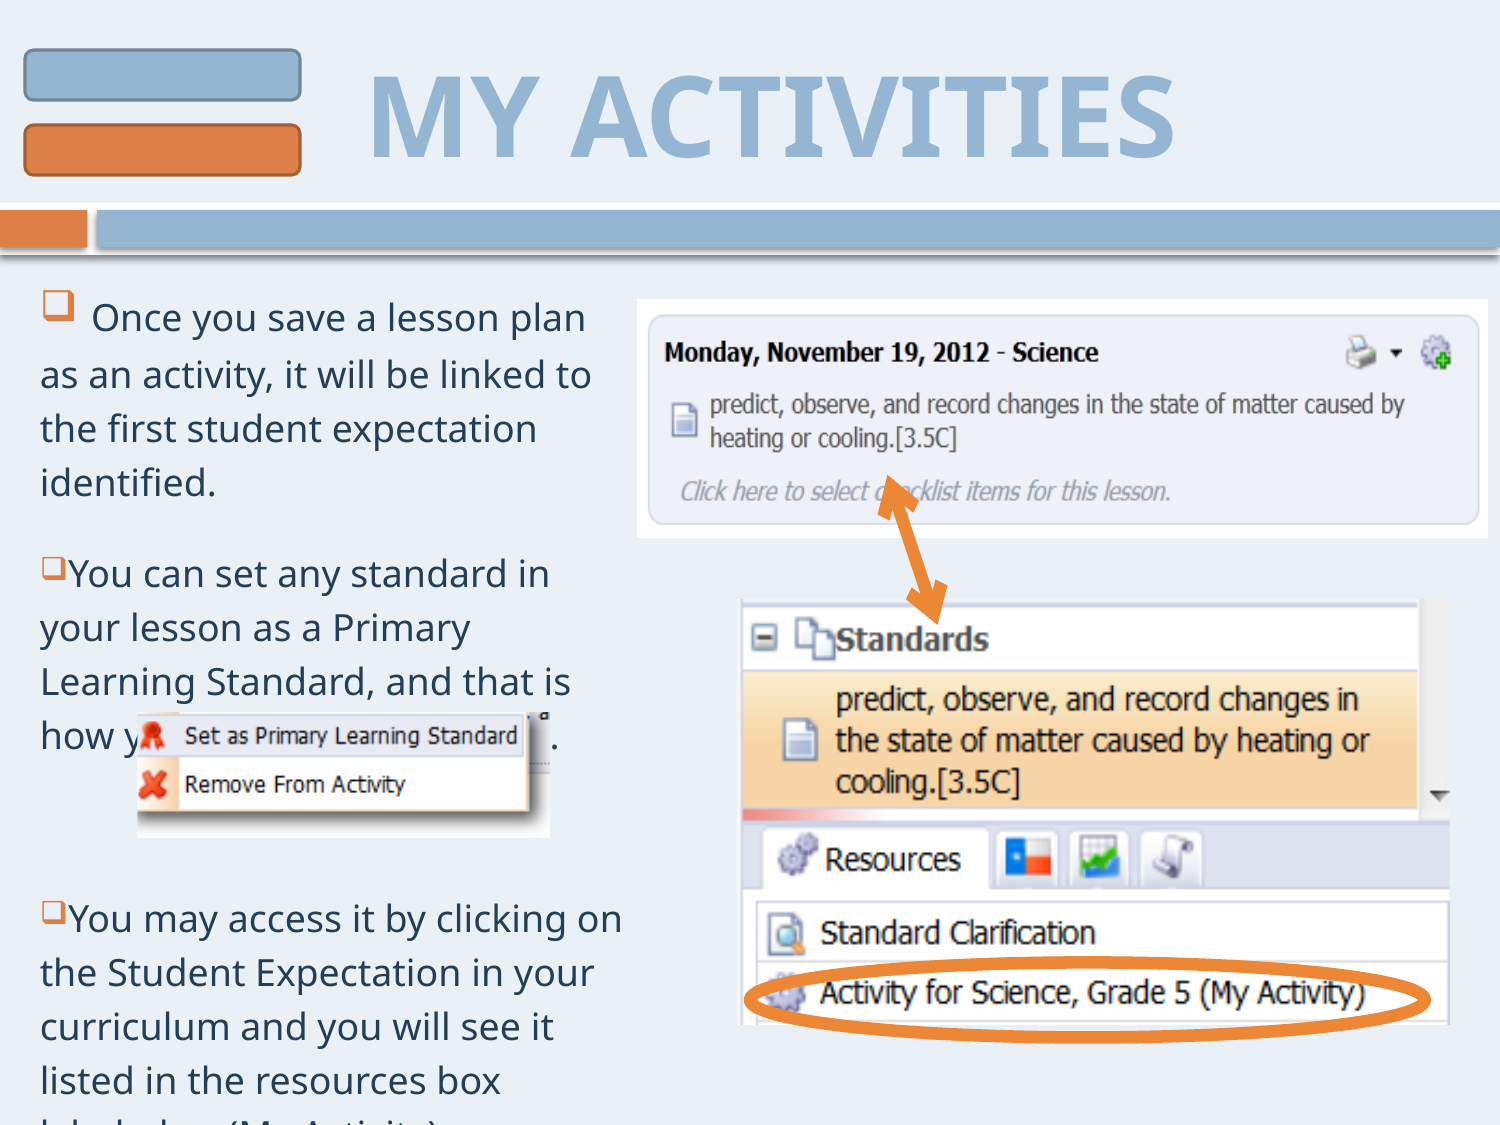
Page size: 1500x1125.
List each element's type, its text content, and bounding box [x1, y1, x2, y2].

text_box [23, 48, 302, 102]
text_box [887, 474, 938, 626]
text_box [23, 123, 302, 177]
picture [737, 599, 1450, 1026]
text_box [935, 1035, 1240, 1039]
text_box MY ACTIVITIES [350, 12, 1500, 213]
picture [637, 299, 1488, 538]
text_box Once you save a lesson plan as an activity, it will be linked to the first student expectation identified. You can set any standard in your lesson as a Primary Learning Standard, and that is how your Activity will be filed. You may access it by clicking on the Student Expectation in your curriculum and you will see it listed in the resources box labeled as (My Activity). [24, 262, 650, 1125]
picture [137, 712, 551, 838]
